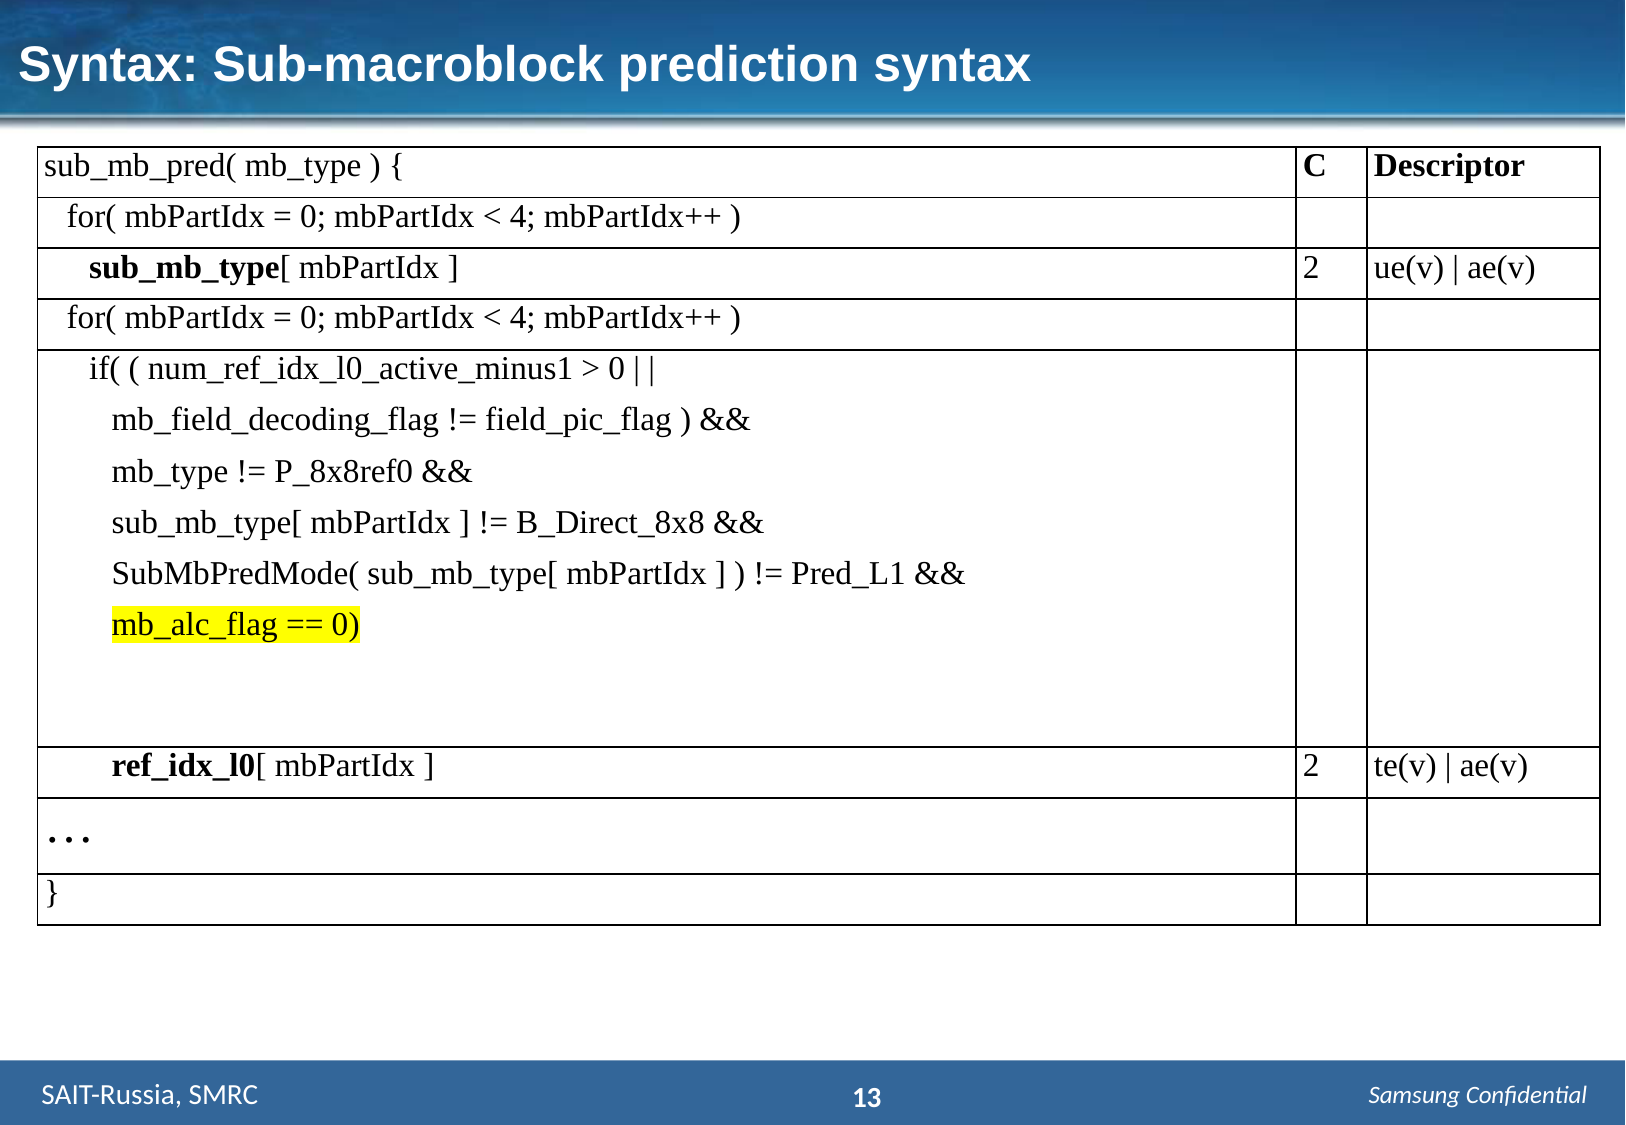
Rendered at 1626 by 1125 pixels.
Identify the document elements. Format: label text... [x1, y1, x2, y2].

table_cell for( mbPartIdx = 0; mbPartIdx < 4; mbPartIdx++ ) [38, 300, 1295, 349]
table_header Descriptor [1368, 150, 1599, 197]
table_cell … [38, 799, 1295, 873]
text_box Samsung Confidential [1357, 1072, 1599, 1114]
text_box SAIT-Russia, SMRC [17, 1069, 788, 1116]
table_cell [1297, 198, 1366, 247]
table_cell [1368, 799, 1599, 873]
table_cell [1297, 875, 1366, 924]
table_cell ue(v) | ae(v) [1368, 249, 1599, 298]
table_header C [1297, 150, 1366, 197]
table_header sub_mb_pred( mb_type ) { [38, 150, 1295, 197]
table_cell [1368, 351, 1599, 746]
table_cell ref_idx_l0[ mbPartIdx ] [38, 748, 1295, 797]
table_cell for( mbPartIdx = 0; mbPartIdx < 4; mbPartIdx++ ) [38, 198, 1295, 247]
table_cell [1297, 799, 1366, 873]
table_cell [1297, 351, 1366, 746]
text_box [0, 1060, 1625, 1125]
table_cell te(v) | ae(v) [1368, 748, 1599, 797]
table_cell 2 [1297, 748, 1366, 797]
table_cell 2 [1297, 249, 1366, 298]
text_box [0, 0, 1625, 139]
table_cell sub_mb_type[ mbPartIdx ] [38, 249, 1295, 298]
table_cell if( ( num_ref_idx_l0_active_minus1 > 0 | | mb_field_decoding_flag != field_pic_flag ) && mb_type != P_8x8ref0 && sub_mb_type[ mbPartIdx ] != B_Direct_8x8 && SubMbPredMode( sub_mb_type[ mbPartIdx ] ) != Pred_L1 && mb_alc_flag == 0) [38, 351, 1295, 746]
text_box 13 [745, 1072, 893, 1119]
table_cell [1368, 198, 1599, 247]
table_cell [1368, 875, 1599, 924]
table_cell [1297, 300, 1366, 349]
table_cell } [38, 875, 1295, 924]
table_cell [1368, 300, 1599, 349]
